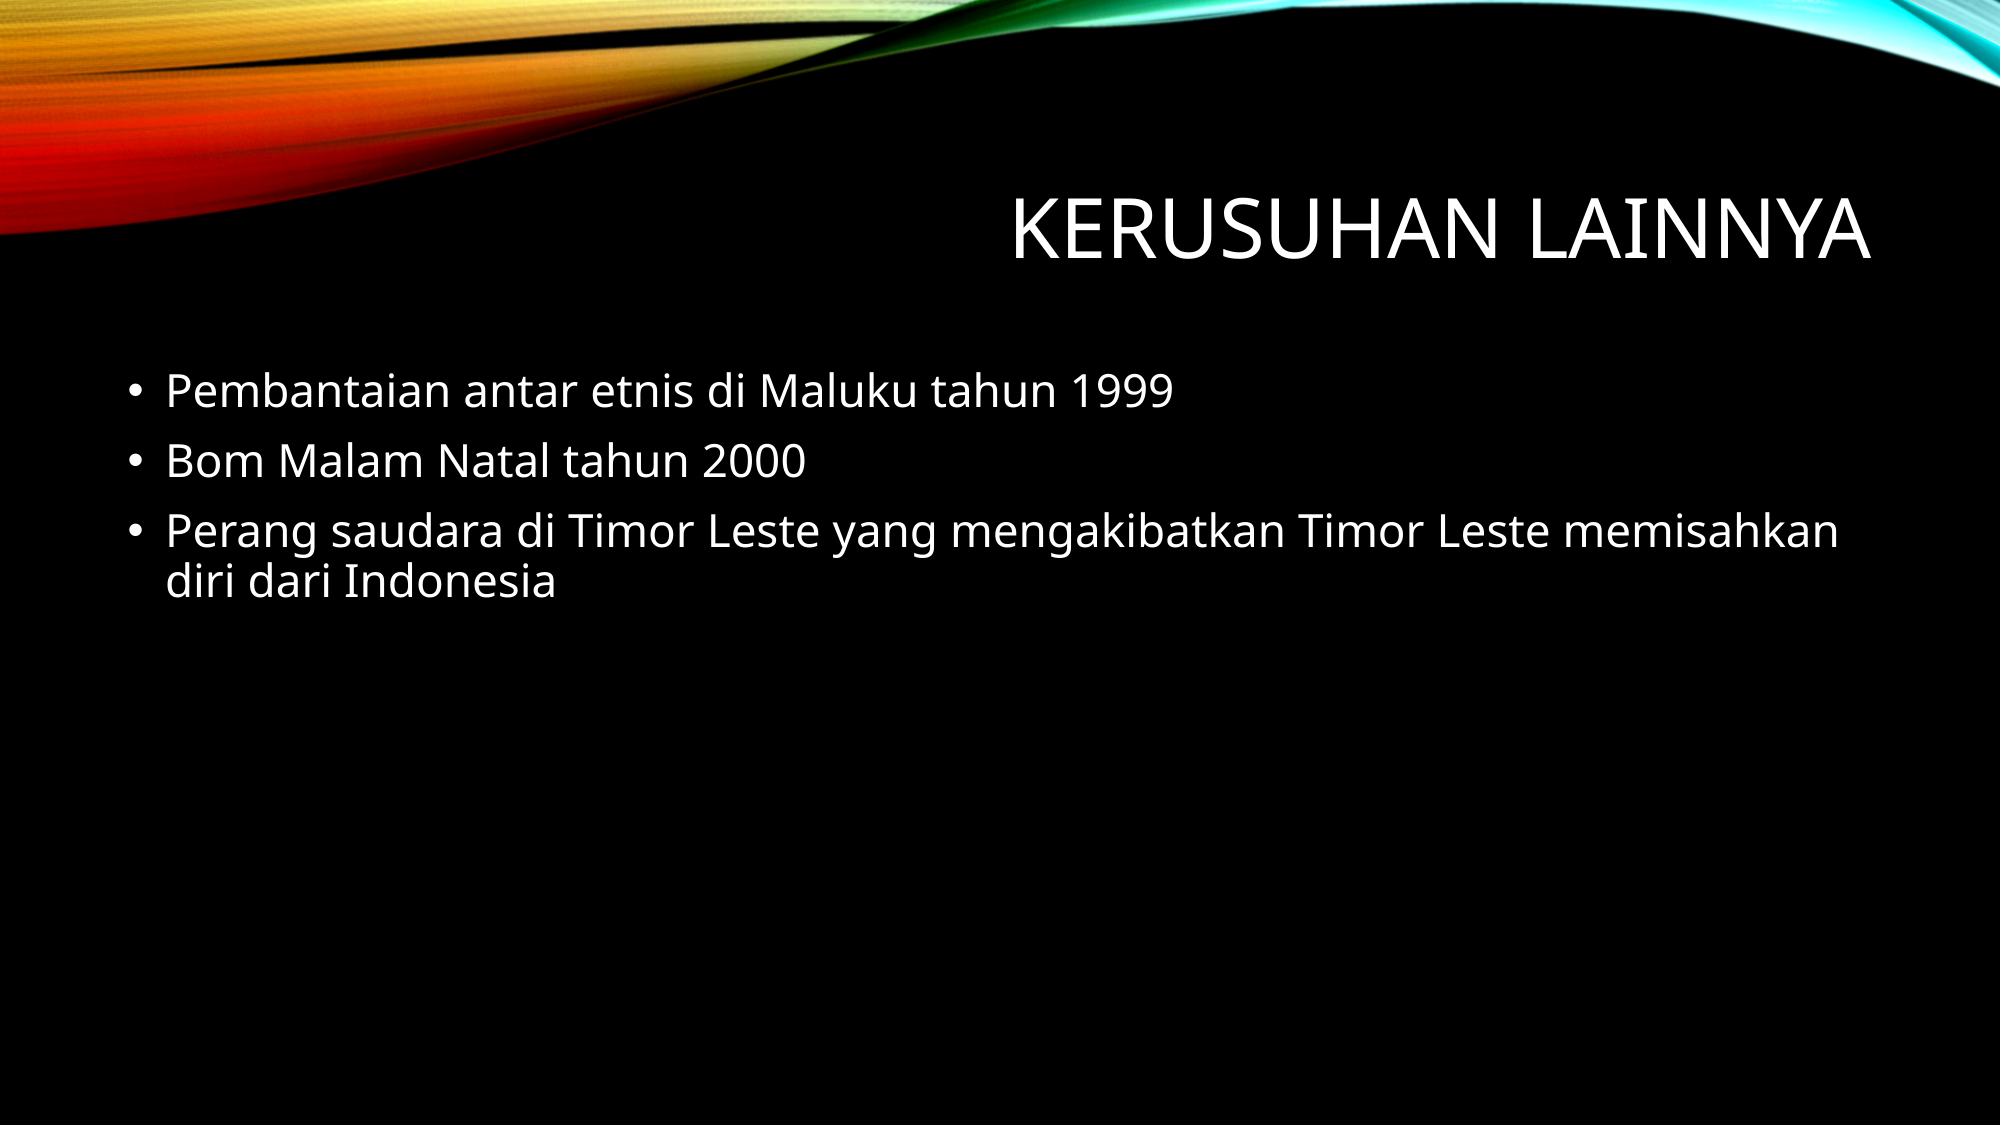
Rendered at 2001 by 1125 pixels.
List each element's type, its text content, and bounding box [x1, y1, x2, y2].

list Pembantaian antar etnis di Maluku tahun 1999 Bom Malam Natal tahun 2000 Perang saudara di Timor Leste yang mengakibatkan Timor Leste memisahkan diri dari Indonesia [112, 360, 1888, 1021]
picture [0, 0, 2000, 237]
title Kerusuhan lainnya [474, 125, 1888, 338]
